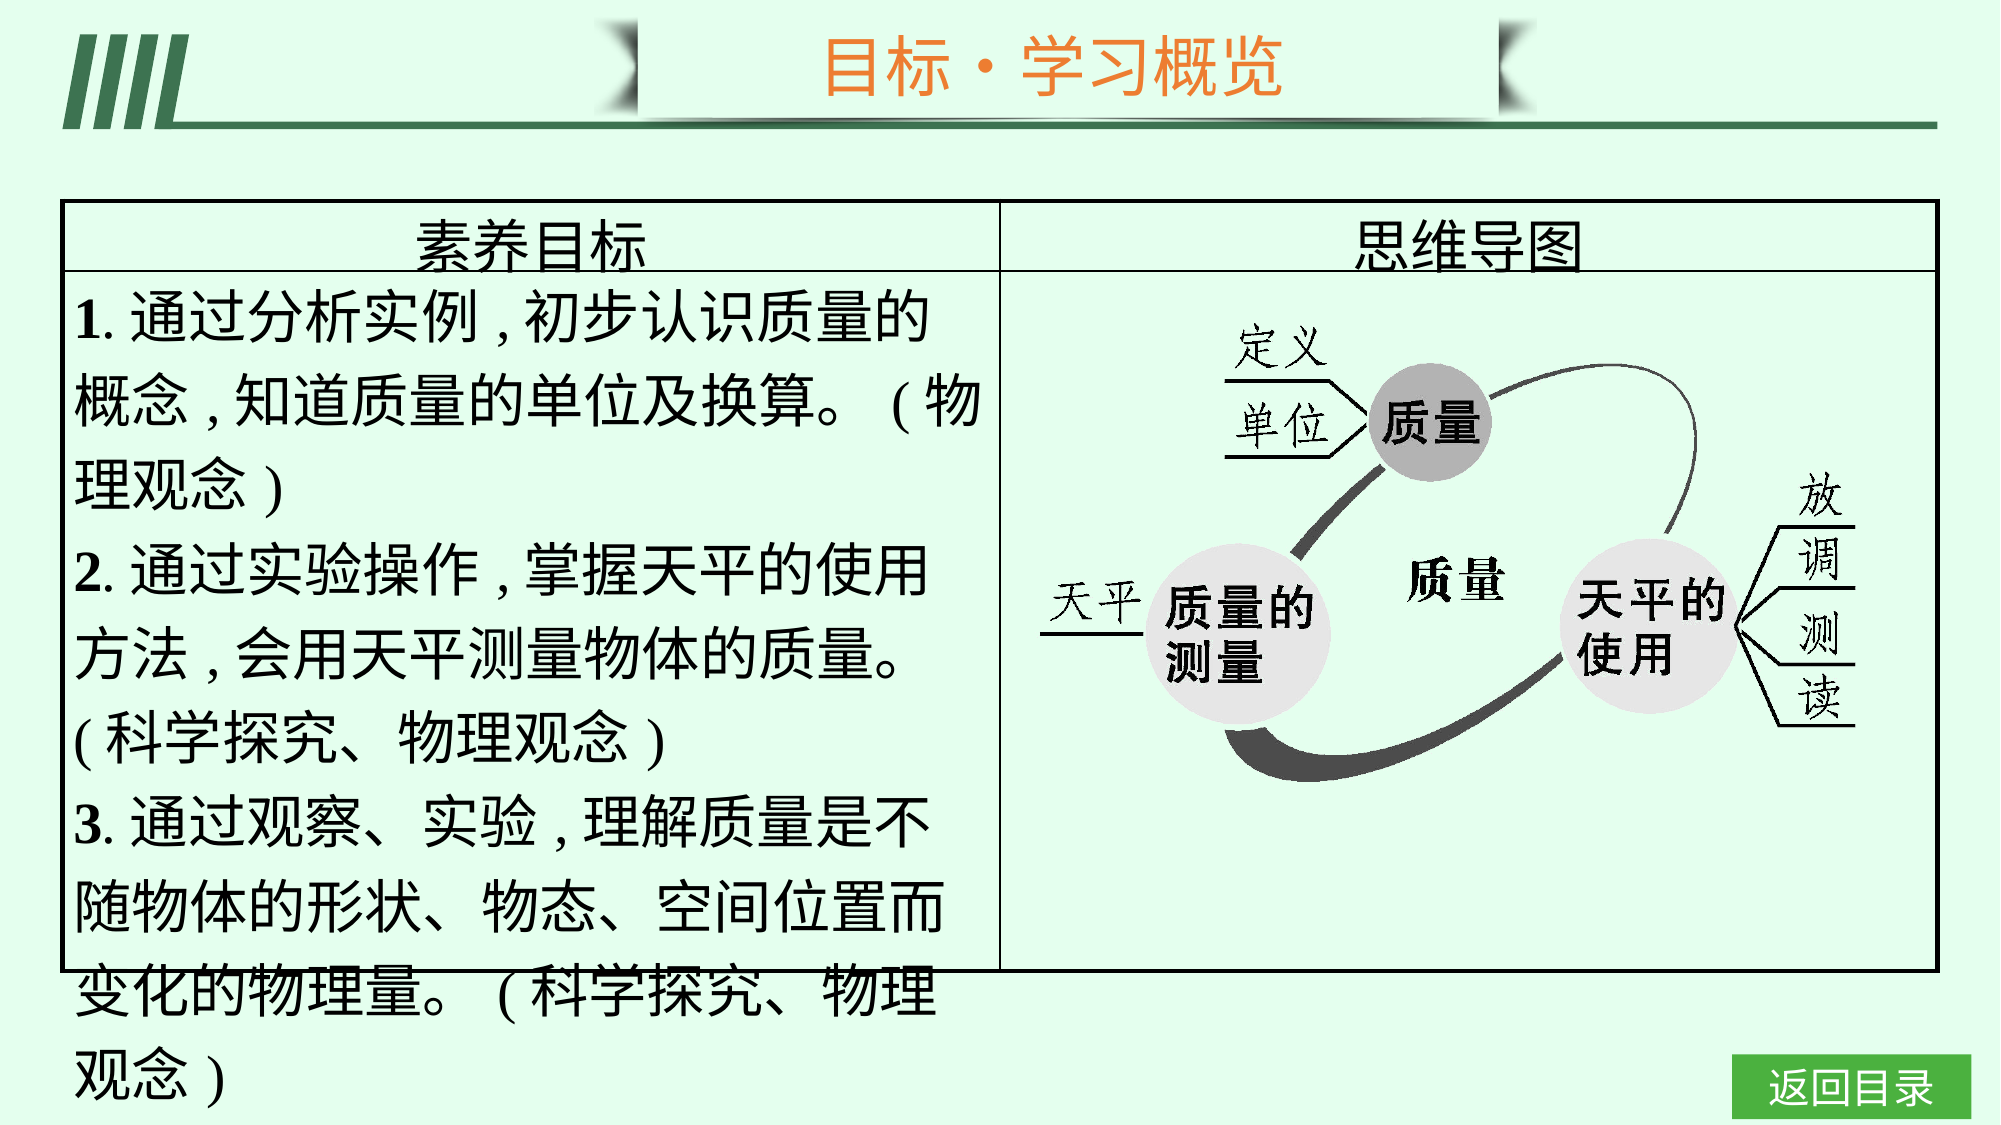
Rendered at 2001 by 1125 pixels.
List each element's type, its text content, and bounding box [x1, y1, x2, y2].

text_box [594, 16, 1537, 127]
table_cell [1001, 272, 1935, 969]
table_cell 1.通过分析实例,初步认识质量的概念,知道质量的单位及换算。(物理观念) 2.通过实验操作,掌握天平的使用方法,会用天平测量物体的质量。(科学探究、物理观念) 3.通过观察、实验,理解质量是不随物体的形状、物态、空间位置而变化的物理量。(科学探究、物理观念) [65, 272, 999, 969]
table_header 素养目标 [65, 203, 999, 270]
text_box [62, 34, 1938, 130]
picture [1035, 322, 1856, 784]
table_header 思维导图 [1001, 203, 1935, 270]
